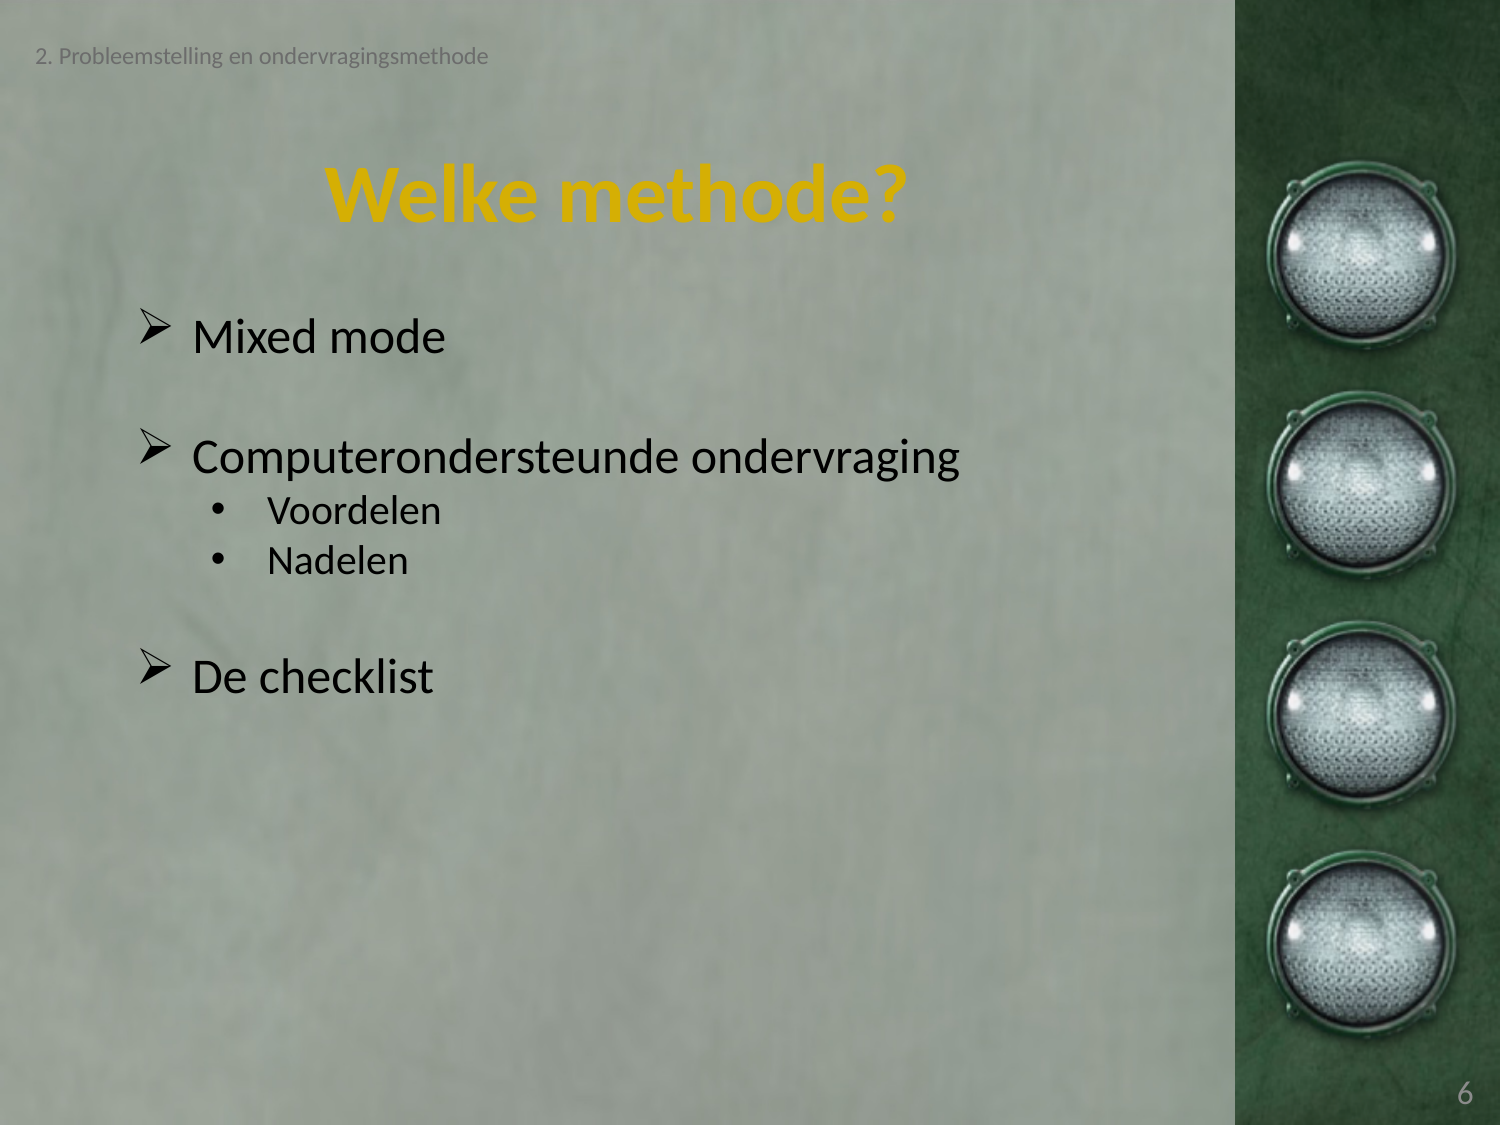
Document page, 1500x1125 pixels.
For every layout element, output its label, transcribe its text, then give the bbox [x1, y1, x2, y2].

subtitle Welke methode? [0, 131, 1229, 276]
text_box Mixed mode Computerondersteunde ondervraging Voordelen Nadelen De checklist [121, 295, 1198, 711]
title 2. Probleemstelling en ondervragingsmethode [19, 32, 765, 77]
picture [0, 0, 1500, 1125]
